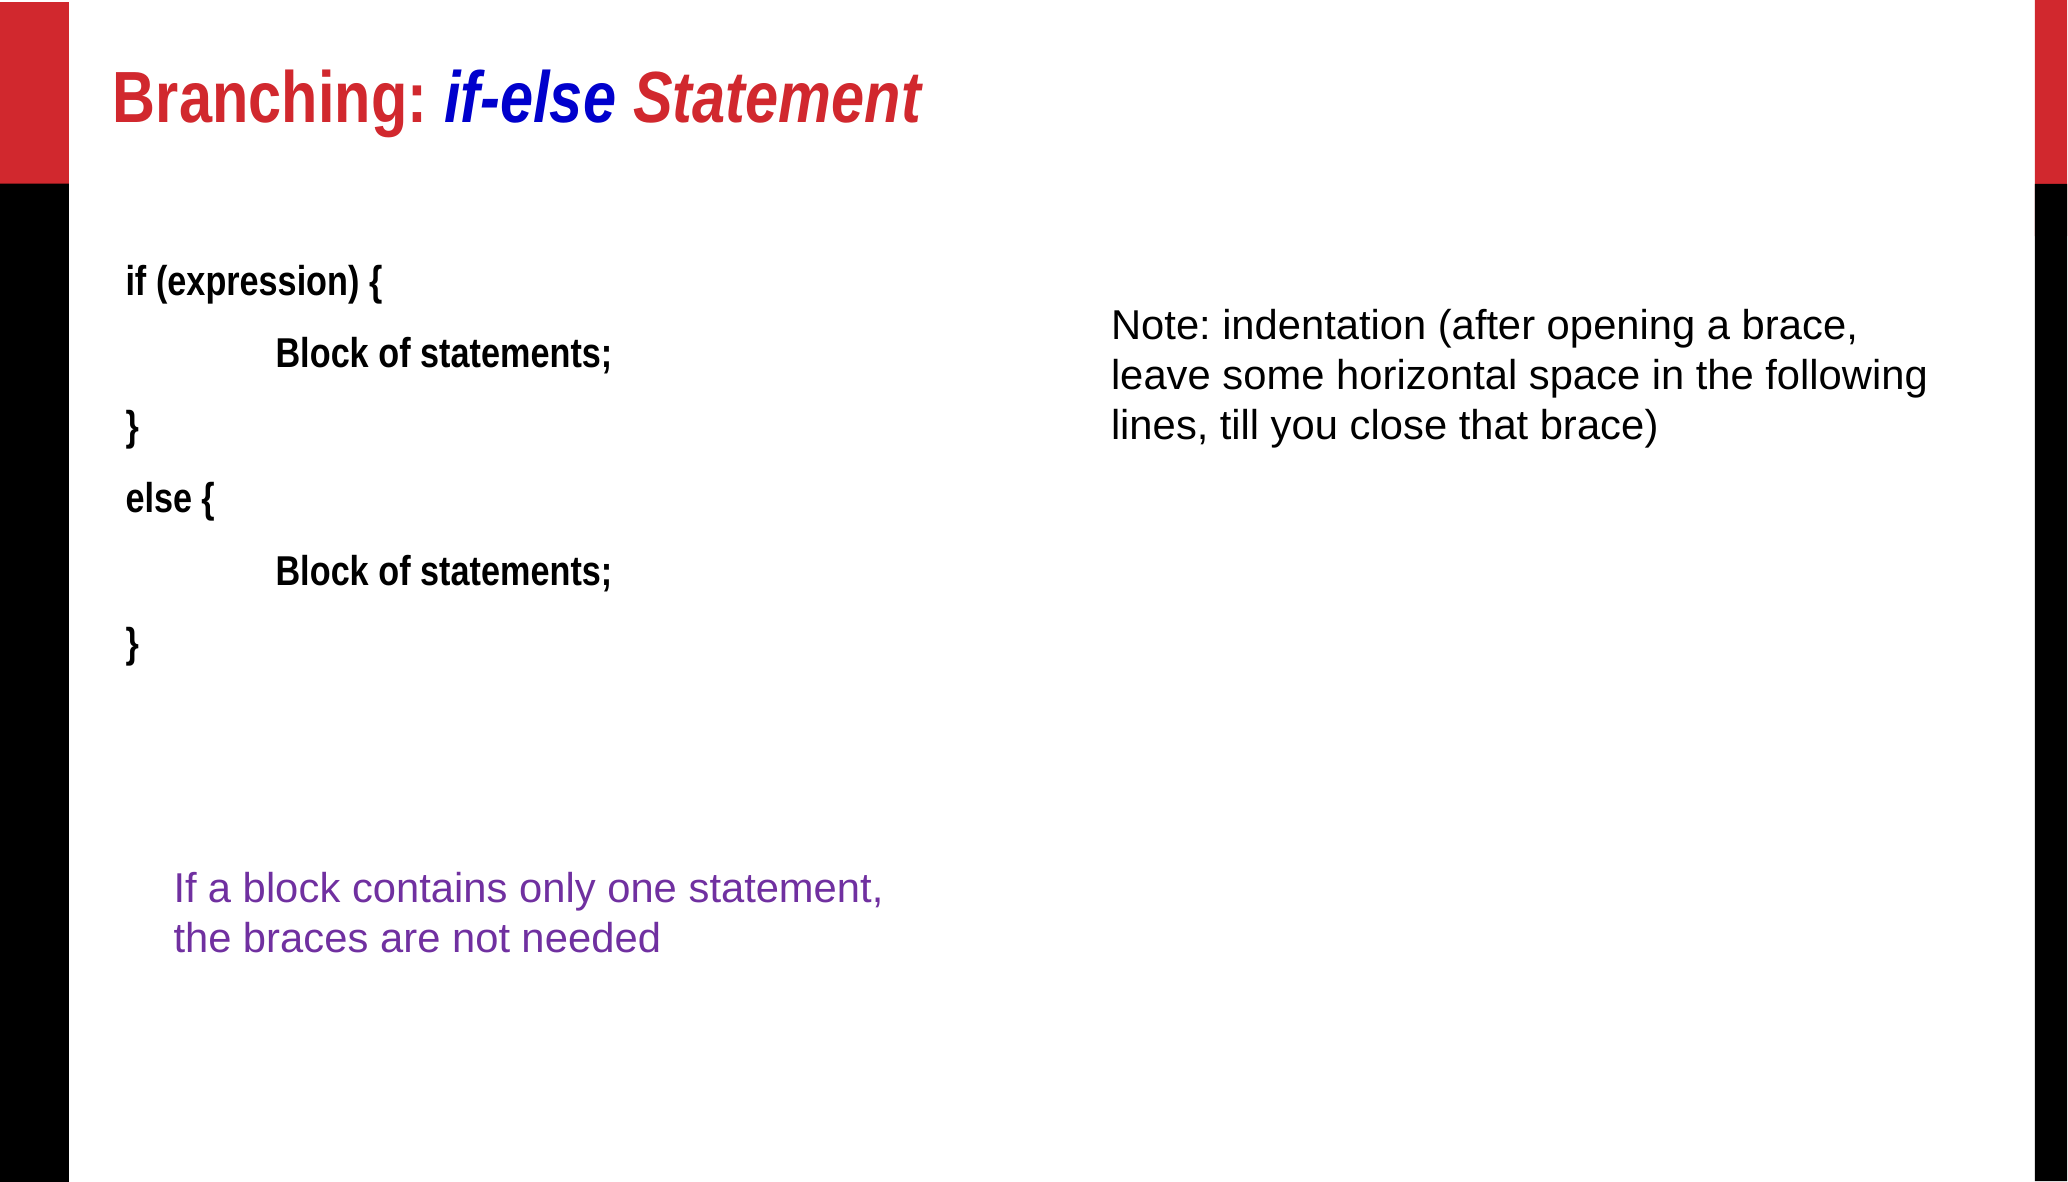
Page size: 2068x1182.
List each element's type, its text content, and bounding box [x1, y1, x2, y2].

text_box If a block contains only one statement, the braces are not needed [158, 853, 936, 969]
text_box Note: indentation (after opening a brace, leave some horizontal space in the following lines, till you close that brace) [1096, 290, 1959, 456]
list if (expression) { Block of statements; } else { Block of statements; } [108, 245, 936, 705]
title Branching: if-else Statement [96, 40, 2026, 146]
